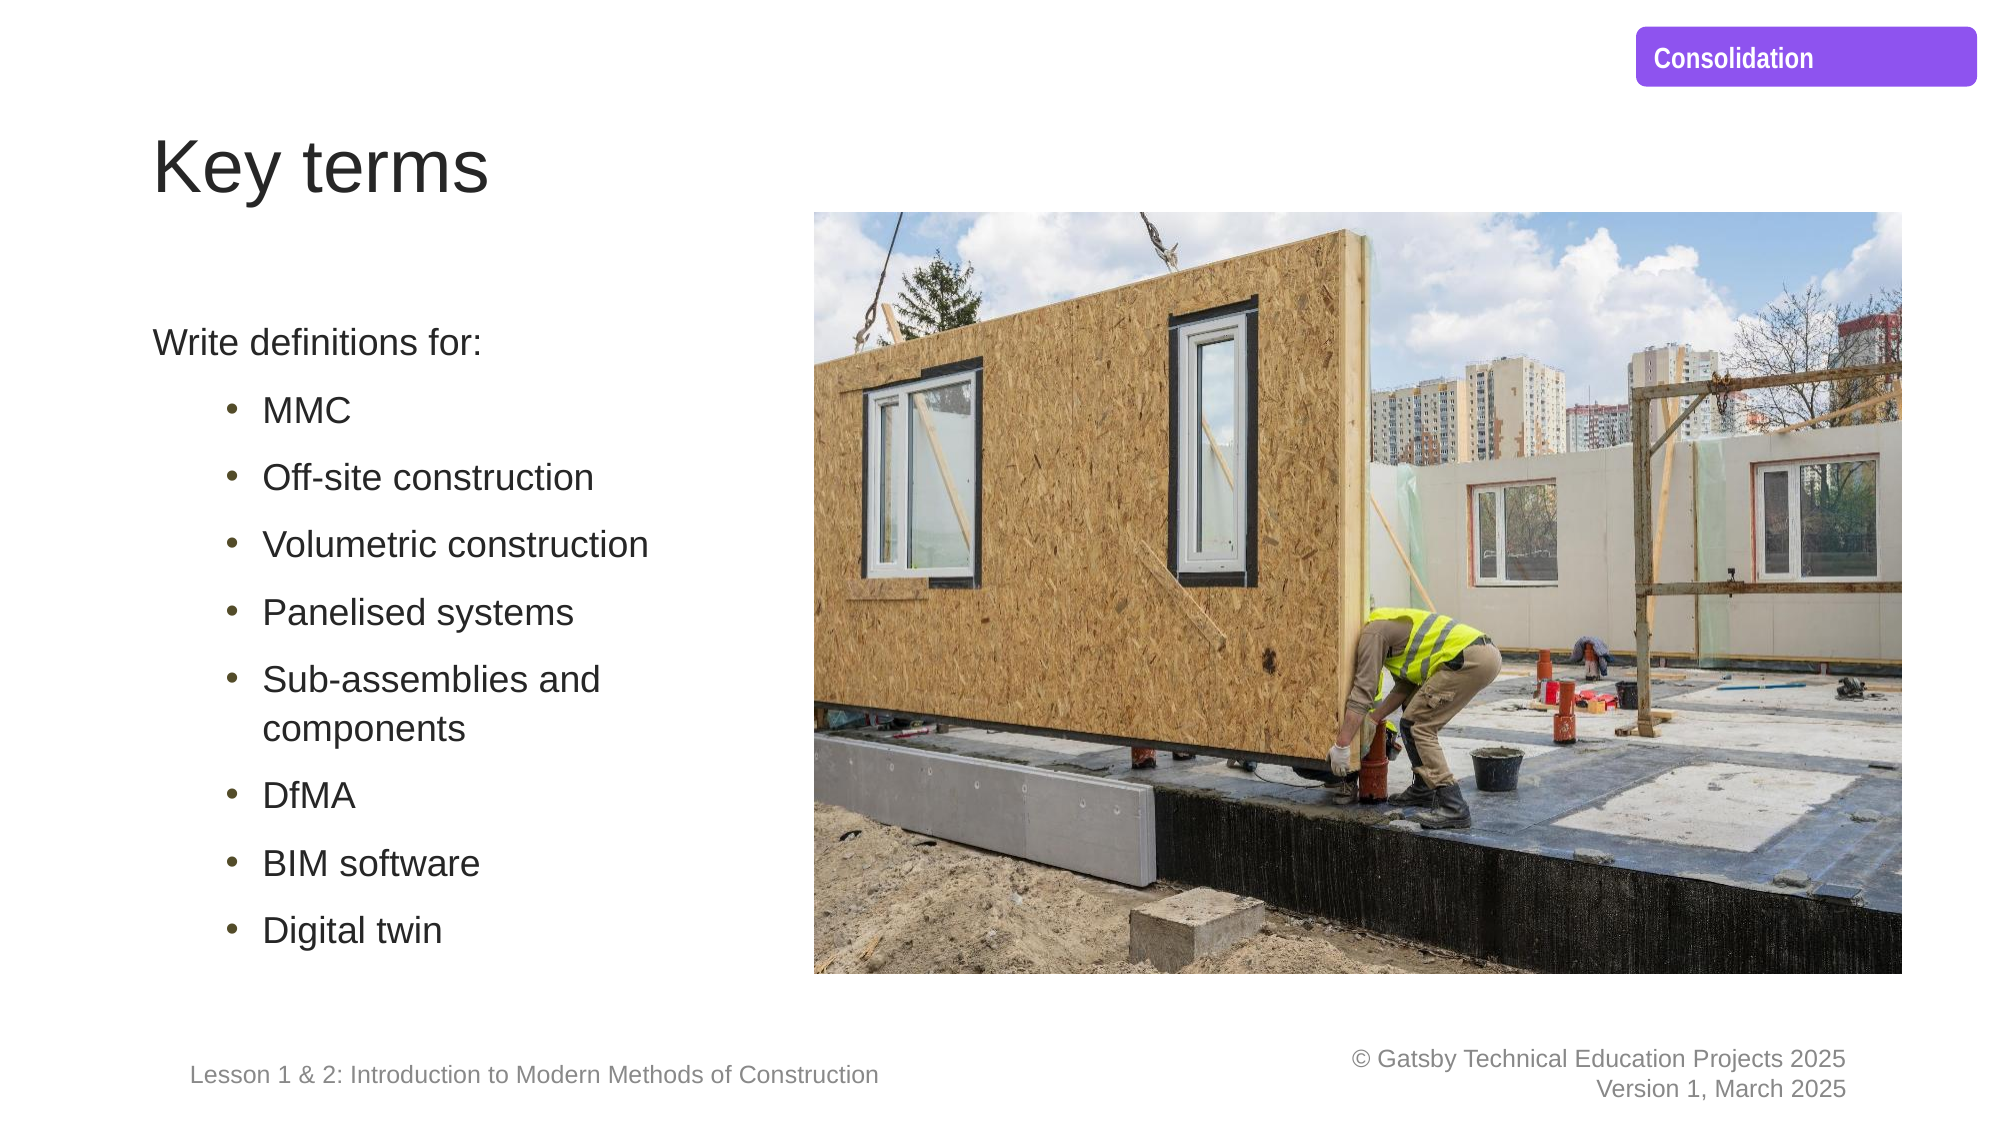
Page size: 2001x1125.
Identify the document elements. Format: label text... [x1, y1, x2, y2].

picture [811, 212, 1903, 974]
text_box Consolidation [1636, 26, 1978, 87]
list Write definitions for: MMC Off-site construction Volumetric construction Panelised systems Sub-assemblies and components DfMA BIM software Digital twin [137, 307, 783, 962]
text_box Key terms [137, 59, 1863, 278]
list Lesson 1 & 2: Introduction to Modern Methods of Construction [137, 1042, 931, 1103]
